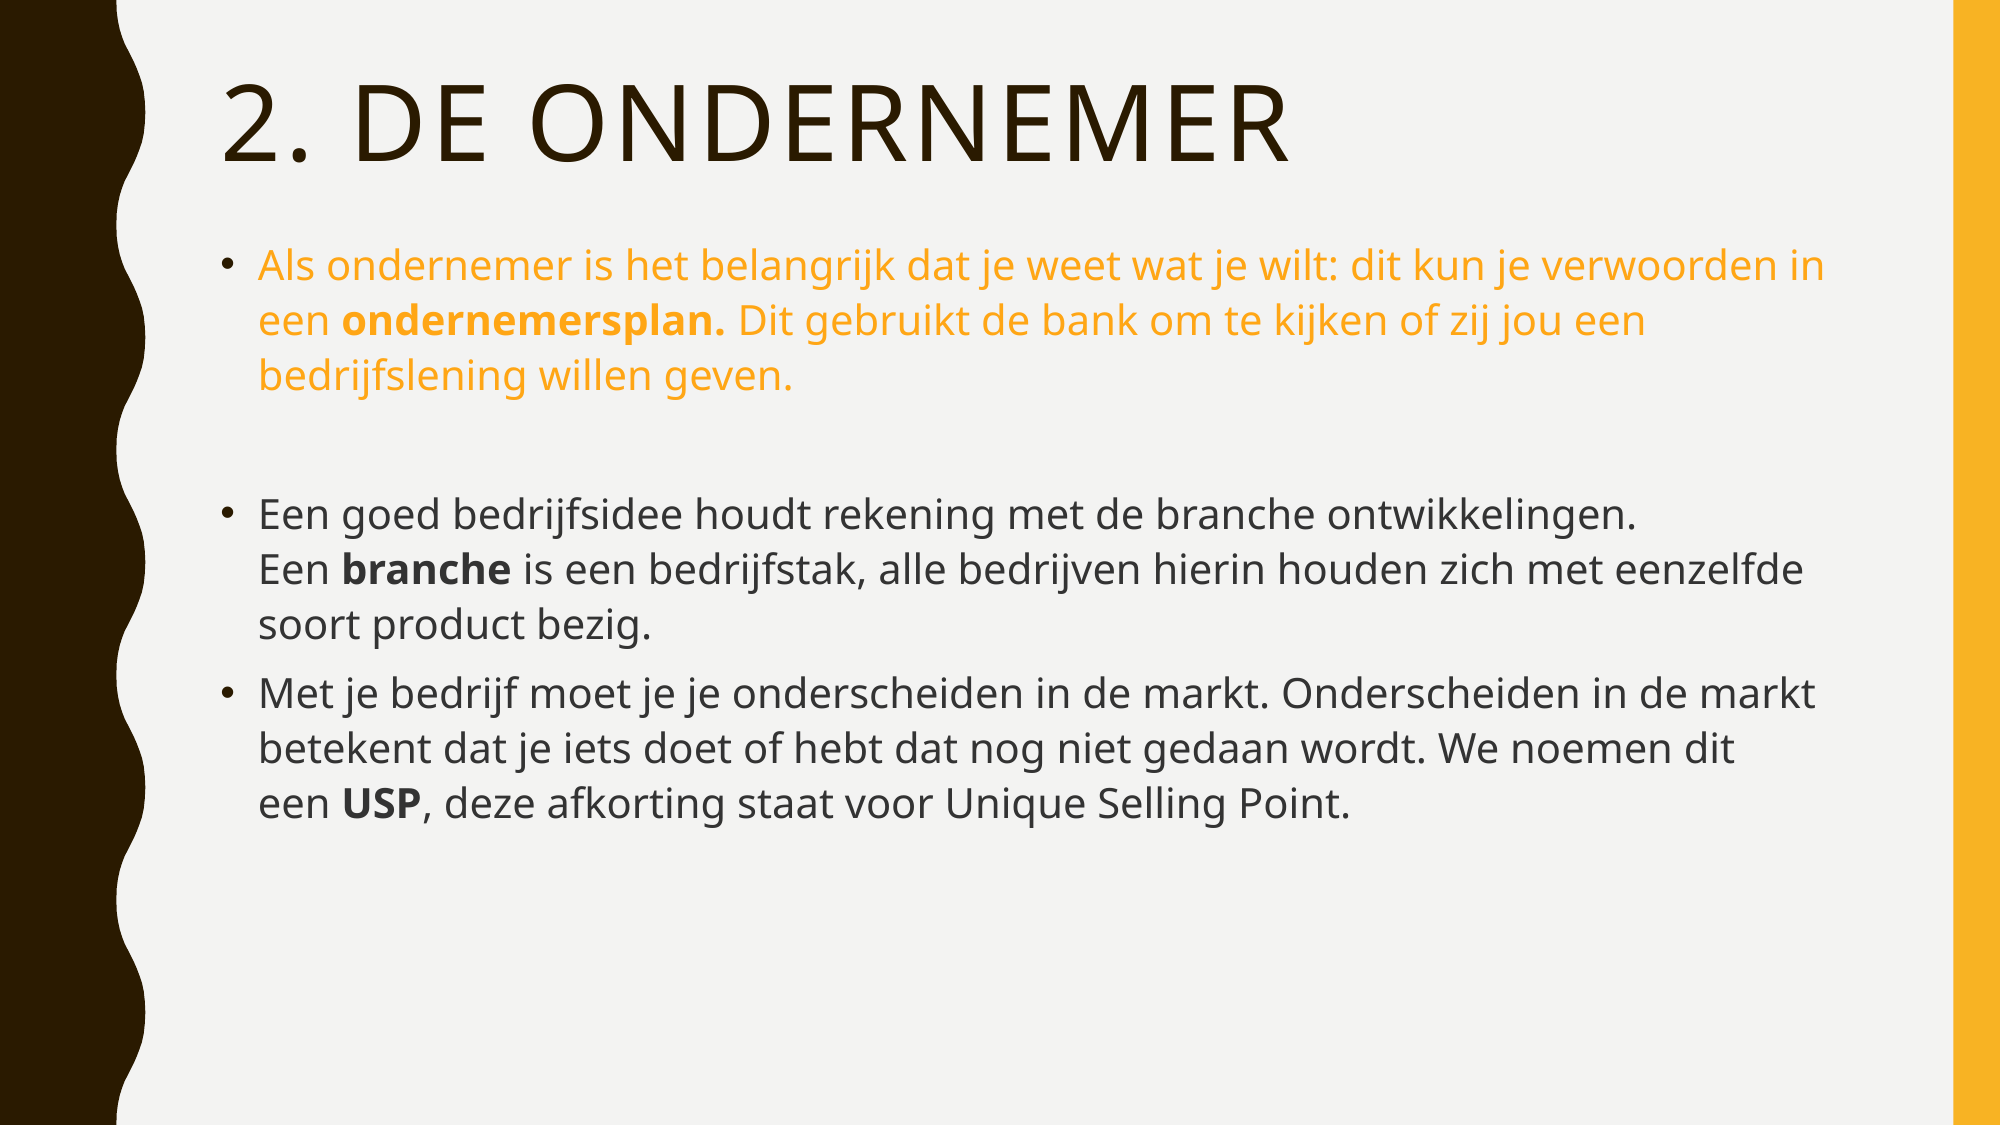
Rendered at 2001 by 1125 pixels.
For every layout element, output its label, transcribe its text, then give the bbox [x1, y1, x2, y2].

title 2. De ondernemer [205, 62, 1875, 226]
list Als ondernemer is het belangrijk dat je weet wat je wilt: dit kun je verwoorden in een ondernemersplan. Dit gebruikt de bank om te kijken of zij jou een bedrijfslening willen geven. Een goed bedrijfsidee houdt rekening met de branche ontwikkelingen. Een branche is een bedrijfstak, alle bedrijven hierin houden zich met eenzelfde soort product bezig. Met je bedrijf moet je je onderscheiden in de markt. Onderscheiden in de markt betekent dat je iets doet of hebt dat nog niet gedaan wordt. We noemen dit een USP, deze afkorting staat voor Unique Selling Point. [205, 226, 1875, 965]
